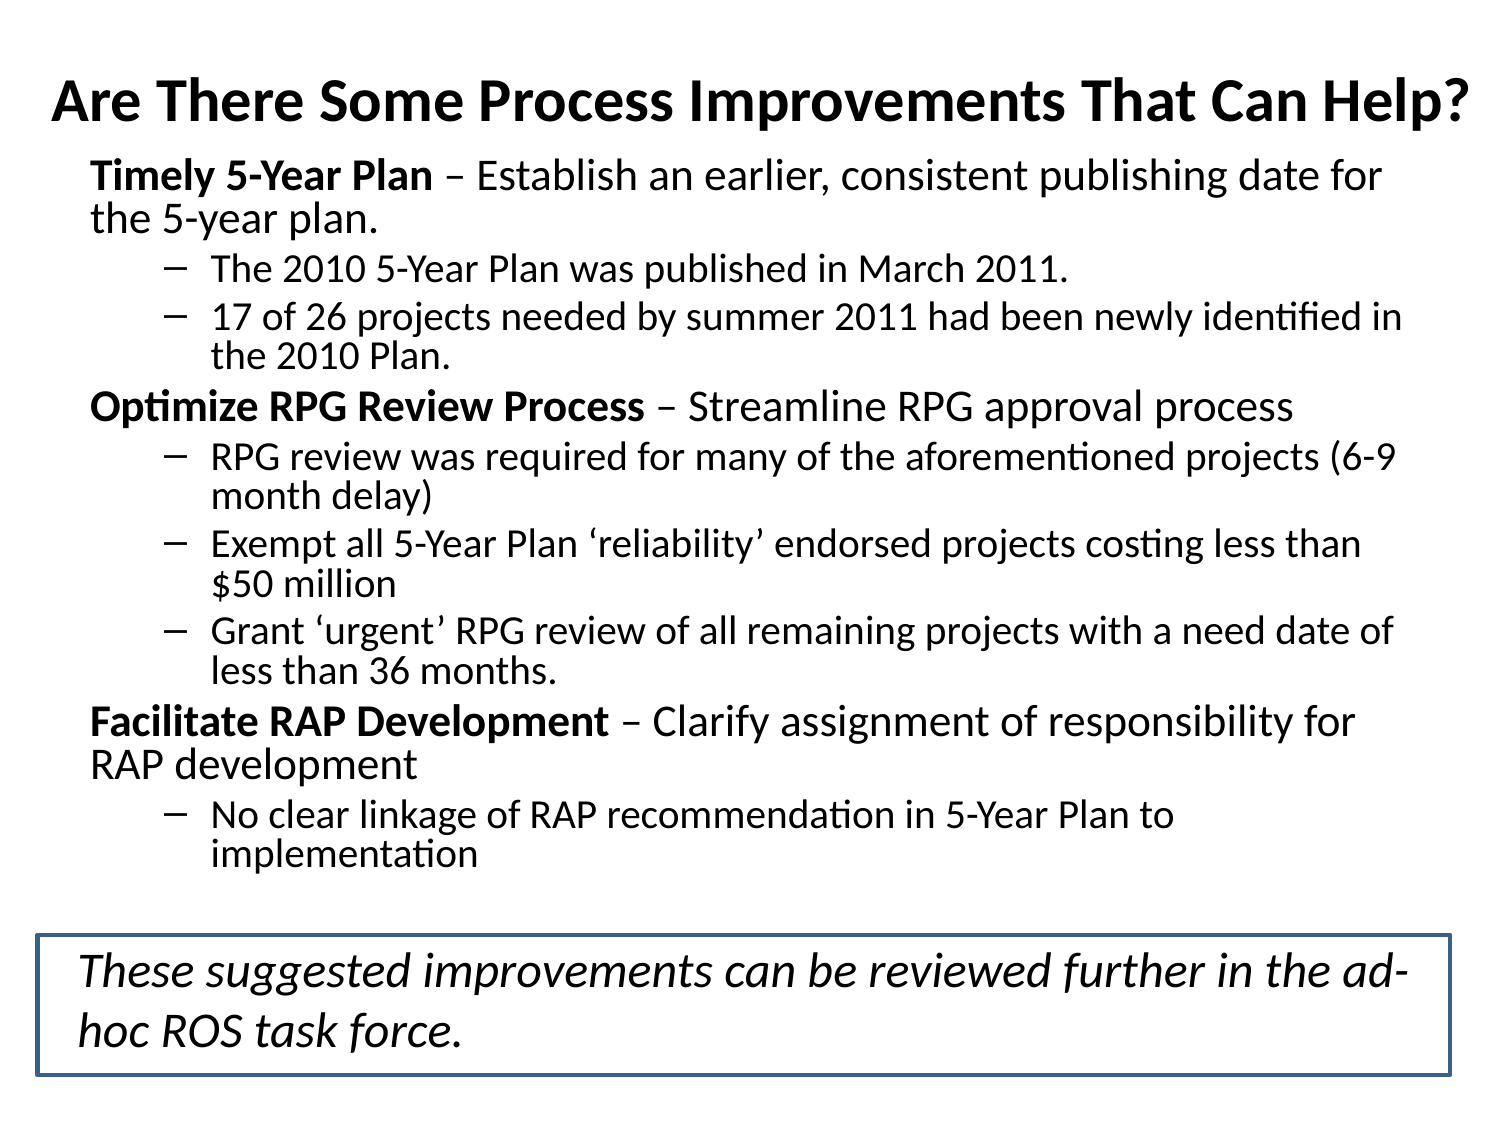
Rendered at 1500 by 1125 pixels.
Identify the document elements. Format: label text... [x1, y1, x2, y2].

title Are There Some Process Improvements That Can Help? [24, 37, 1500, 156]
list Timely 5-Year Plan – Establish an earlier, consistent publishing date for the 5-year plan. The 2010 5-Year Plan was published in March 2011. 17 of 26 projects needed by summer 2011 had been newly identified in the 2010 Plan. Optimize RPG Review Process – Streamline RPG approval process RPG review was required for many of the aforementioned projects (6-9 month delay) Exempt all 5-Year Plan ‘reliability’ endorsed projects costing less than $50 million Grant ‘urgent’ RPG review of all remaining projects with a need date of less than 36 months. Facilitate RAP Development – Clarify assignment of responsibility for RAP development No clear linkage of RAP recommendation in 5-Year Plan to implementation [74, 147, 1426, 891]
text_box These suggested improvements can be reviewed further in the ad-hoc ROS task force. [62, 929, 1438, 1065]
text_box [35, 933, 1452, 1077]
